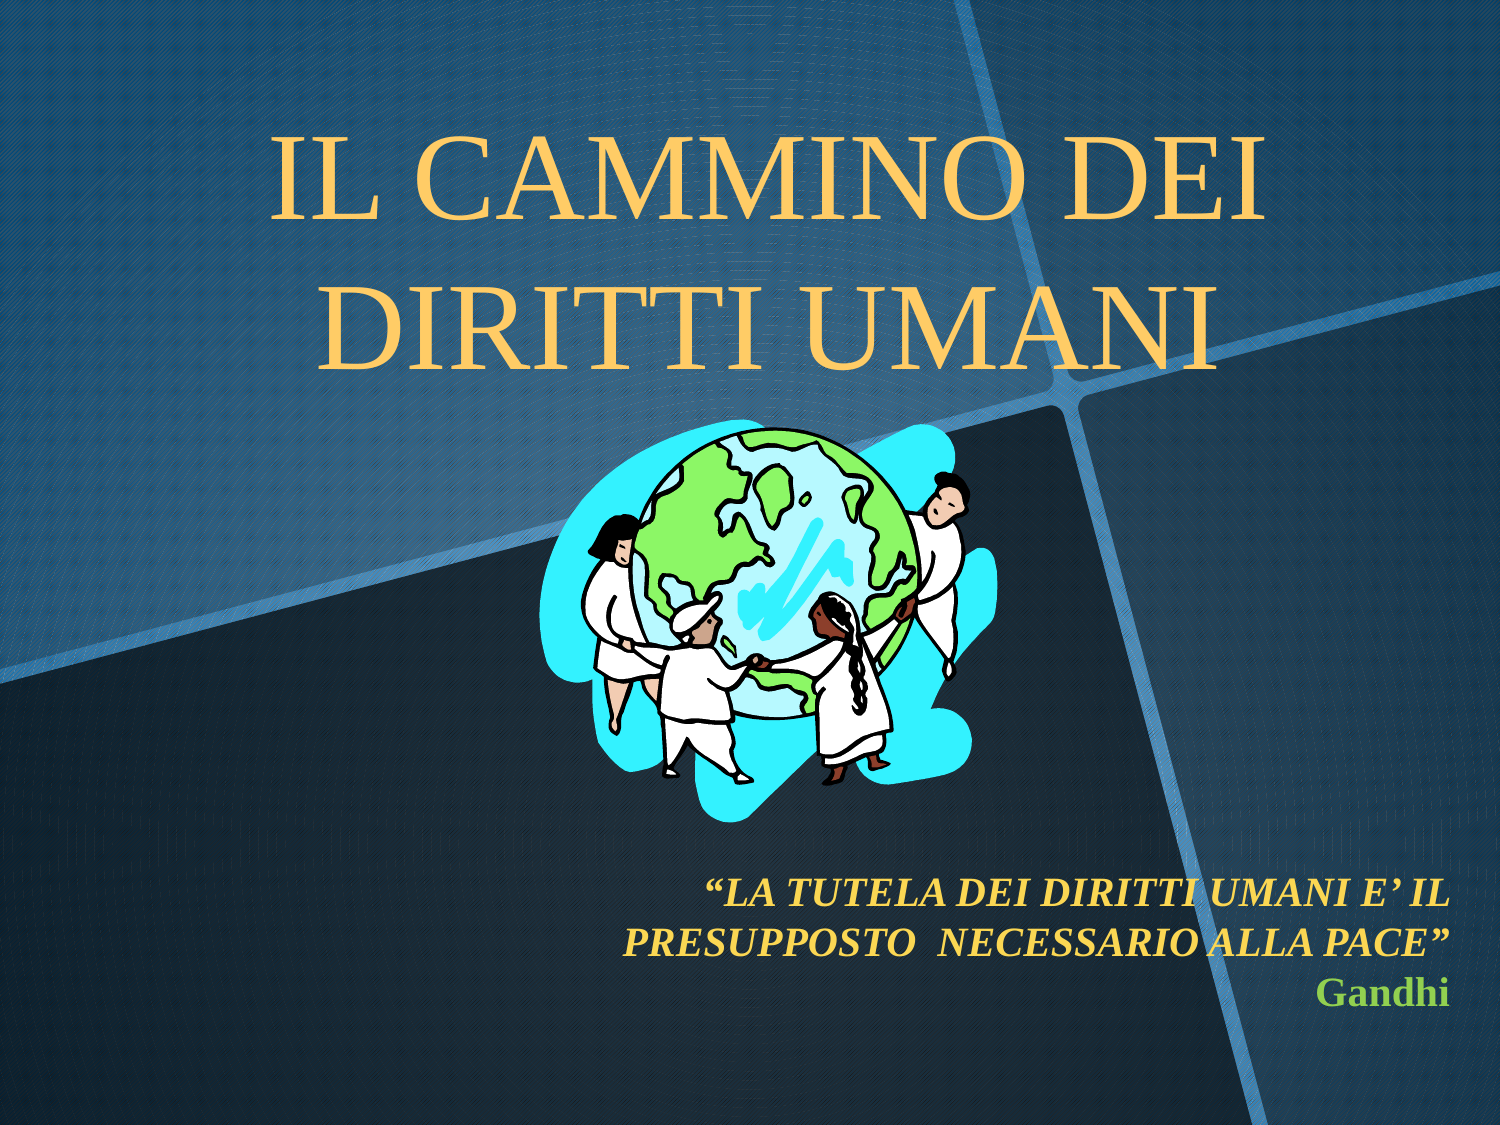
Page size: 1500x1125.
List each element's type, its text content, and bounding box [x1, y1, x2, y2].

picture [537, 418, 1000, 828]
text_box IL CAMMINO DEI DIRITTI UMANI [249, 87, 1288, 403]
text_box “LA TUTELA DEI DIRITTI UMANI E’ IL PRESUPPOSTO NECESSARIO ALLA PACE” Gandhi [596, 857, 1465, 1023]
